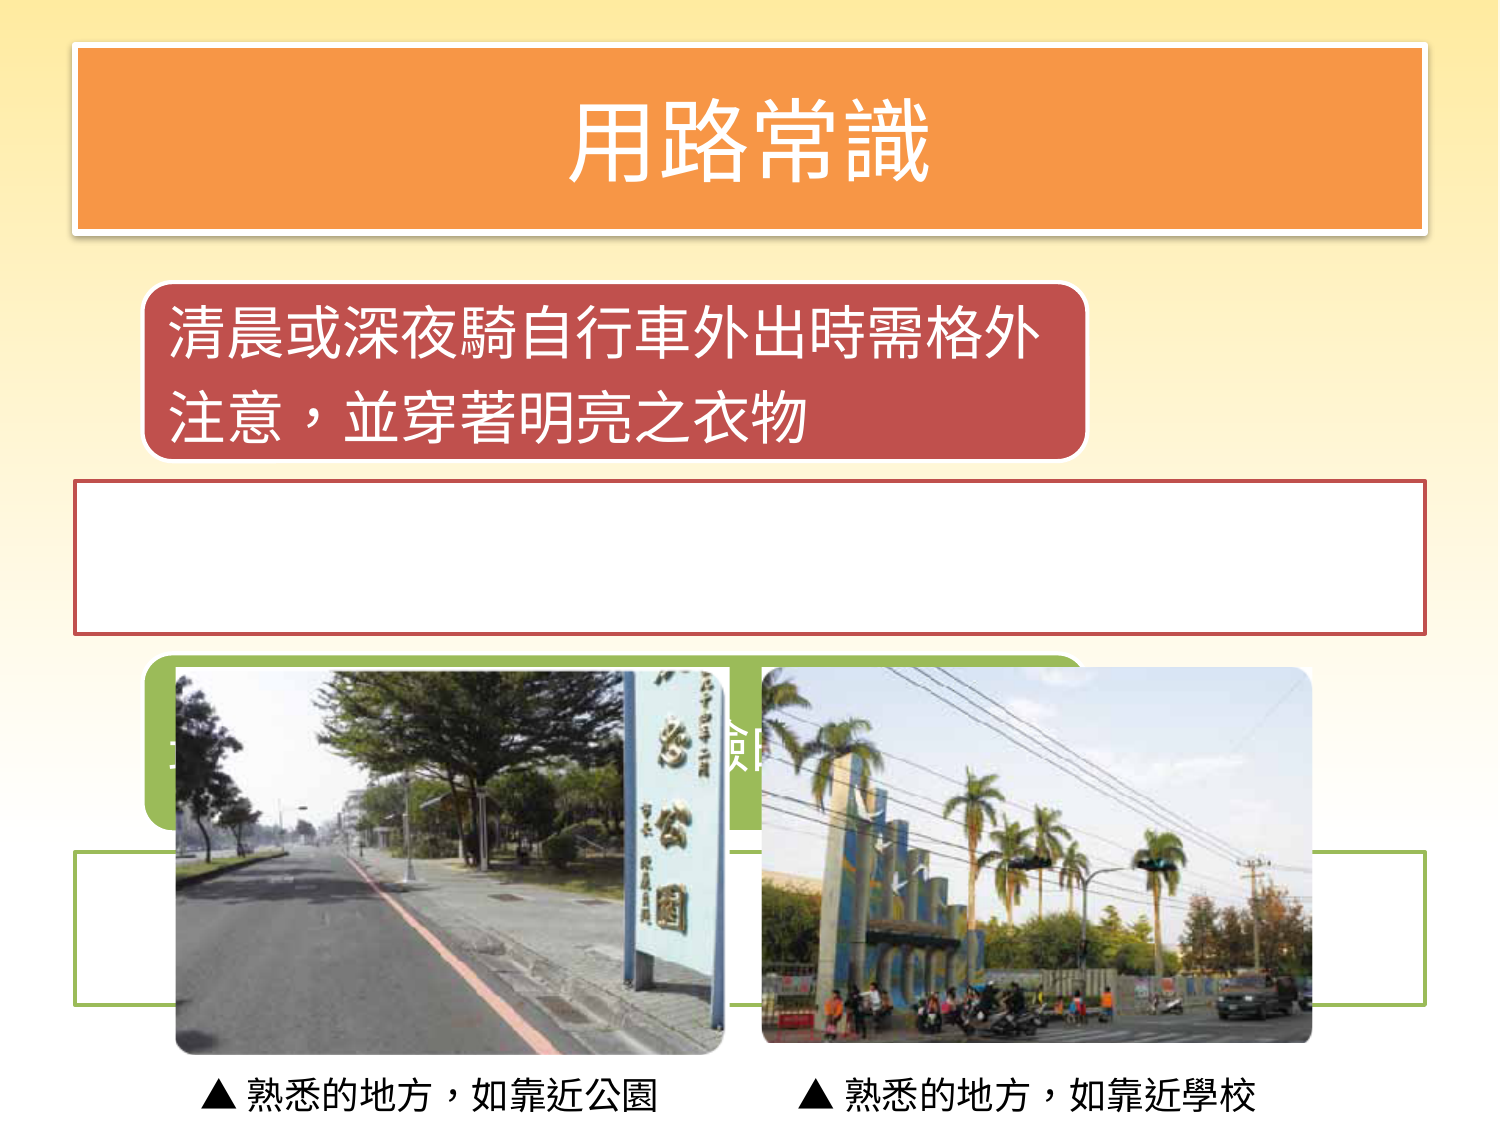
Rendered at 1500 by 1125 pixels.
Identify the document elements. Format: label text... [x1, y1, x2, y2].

text_box ▲熟悉的地方，如靠近學校 [783, 1064, 1272, 1125]
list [74, 262, 1426, 1006]
text_box ▲熟悉的地方，如靠近公園 [185, 1064, 674, 1125]
picture [0, 0, 1500, 1125]
title 用路常識 [72, 42, 1428, 236]
